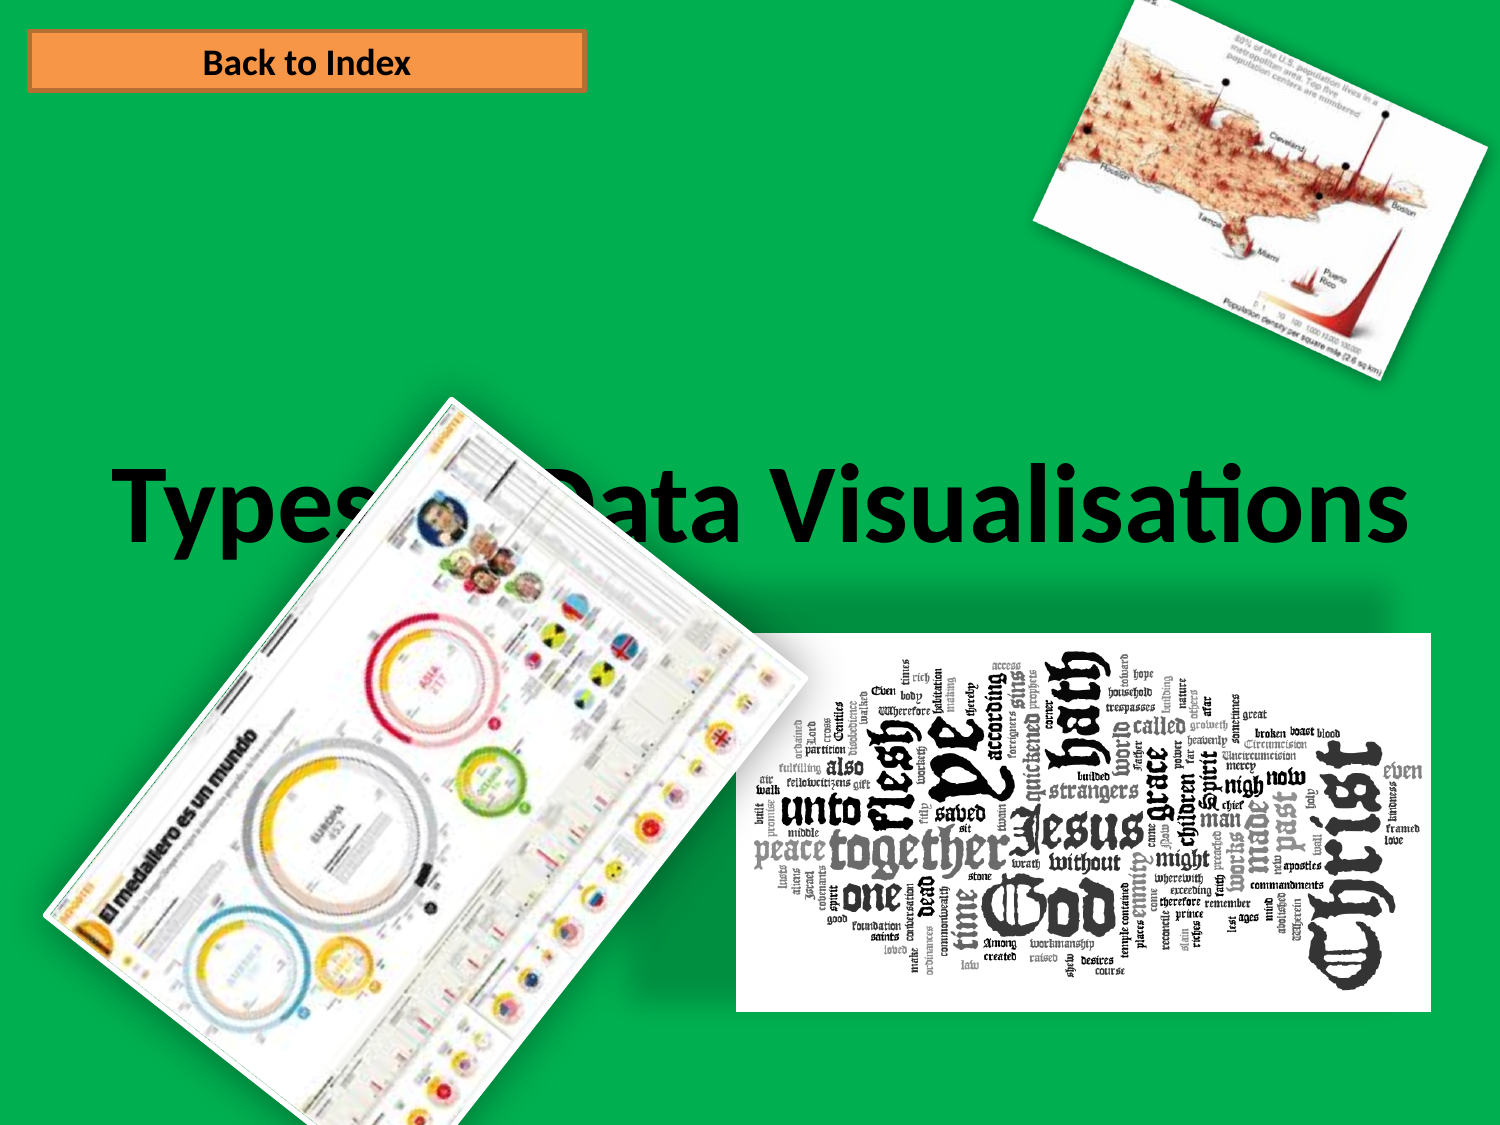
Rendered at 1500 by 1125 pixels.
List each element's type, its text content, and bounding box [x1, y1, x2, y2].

title Types of Data Visualisations [76, 338, 1447, 658]
picture [1034, 0, 1487, 380]
text_box Back to Index [27, 29, 587, 93]
picture [52, 406, 1432, 1125]
